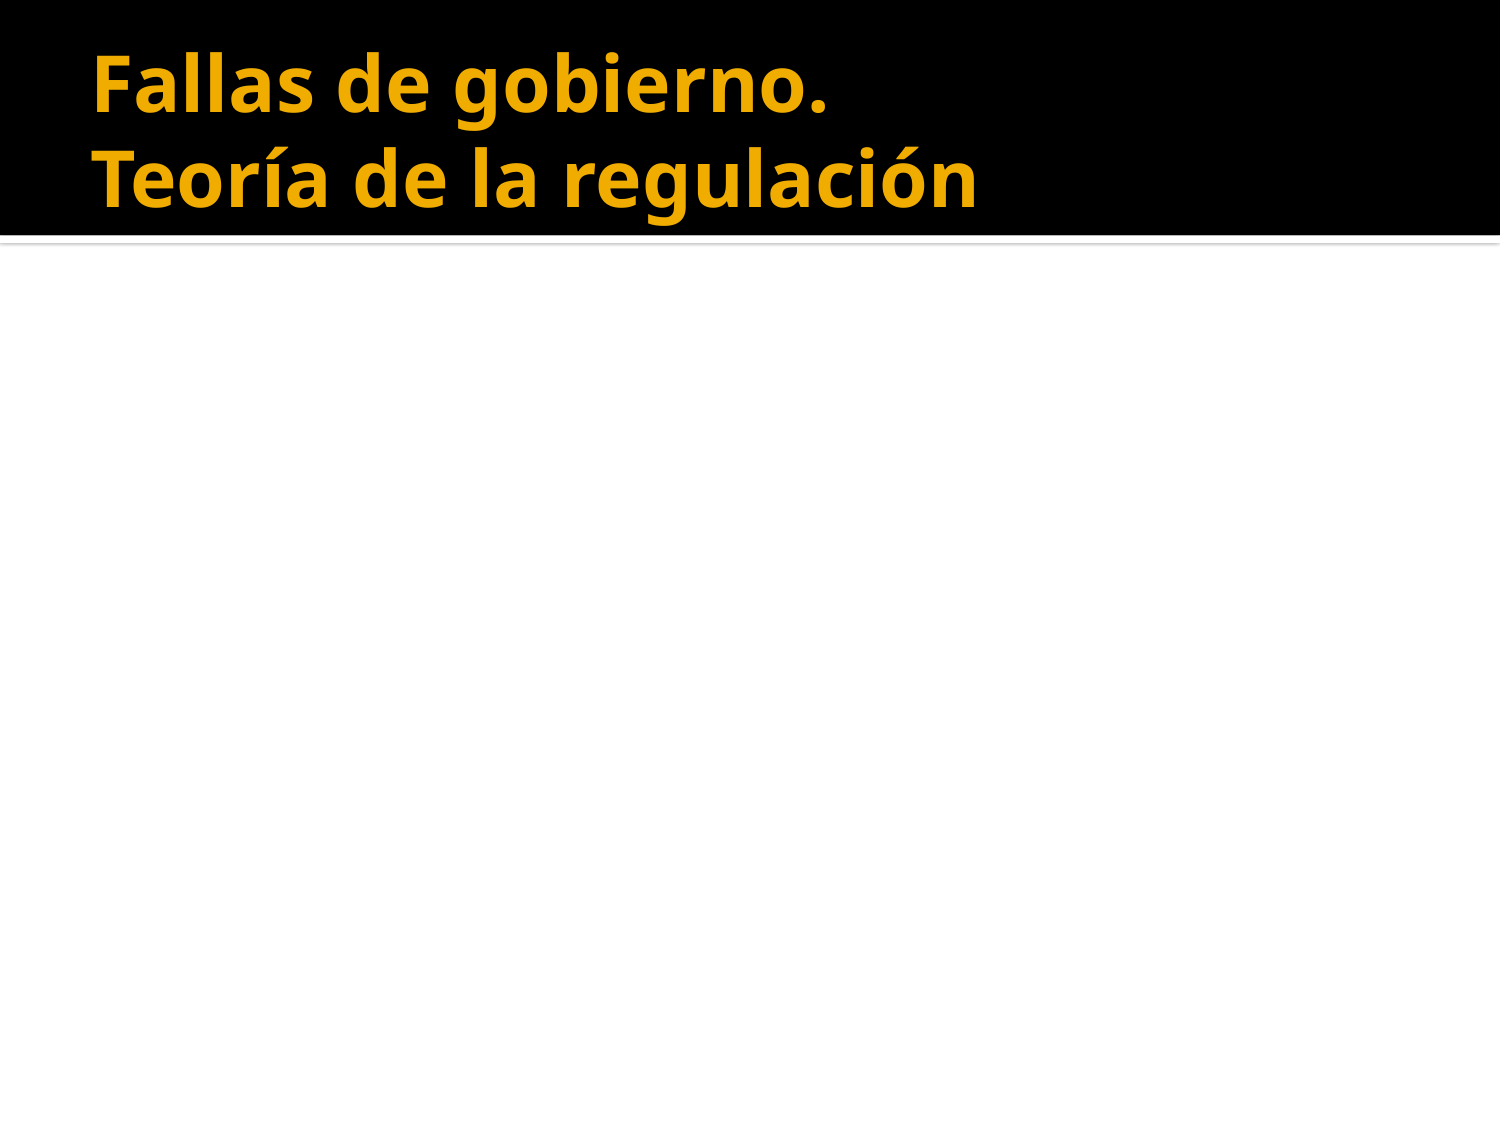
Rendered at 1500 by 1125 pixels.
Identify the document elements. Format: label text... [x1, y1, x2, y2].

title Fallas de gobierno. Teoría de la regulación [75, 25, 1425, 231]
